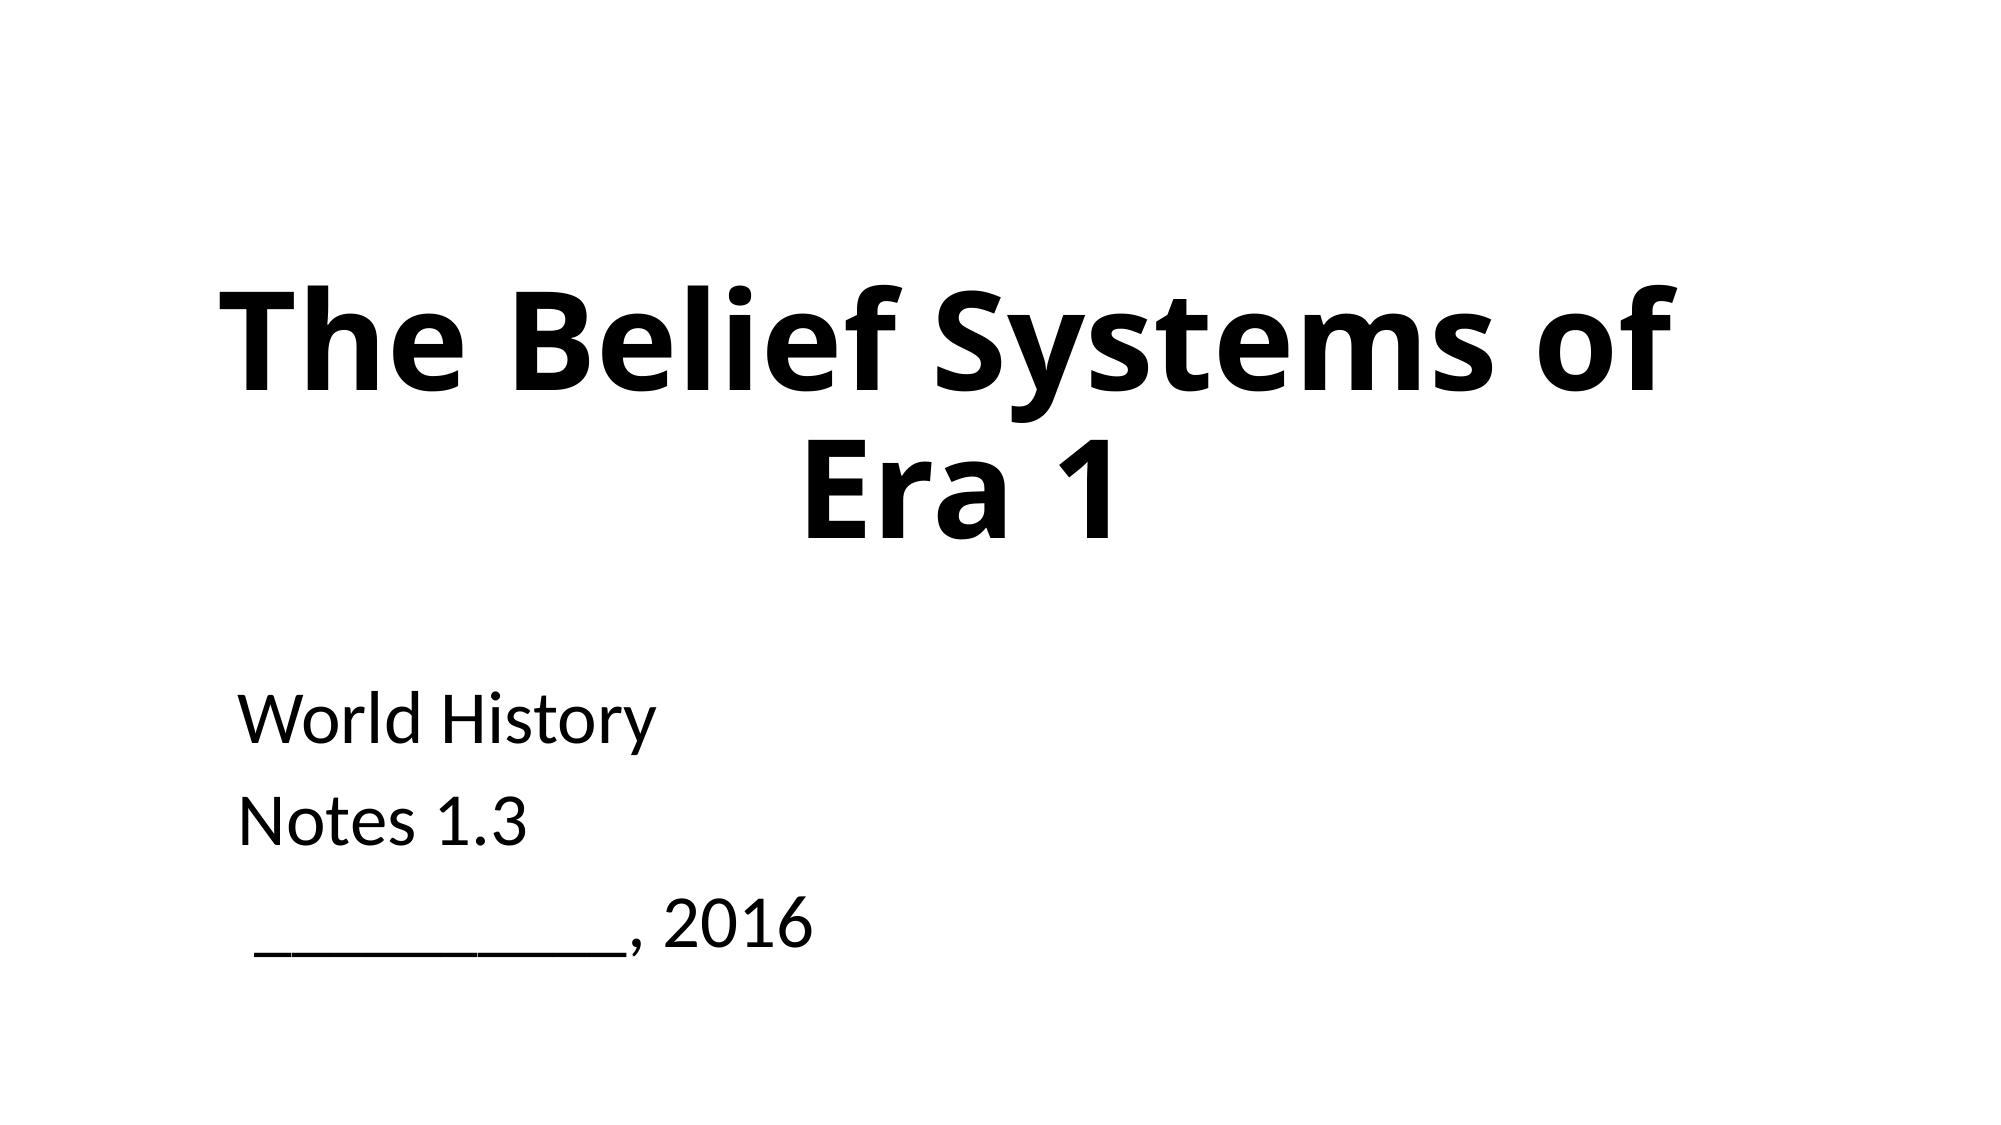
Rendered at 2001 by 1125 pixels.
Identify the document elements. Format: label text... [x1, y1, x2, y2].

subtitle World History Notes 1.3 __________, 2016 [222, 671, 1750, 982]
title The Belief Systems of Era 1 [176, 163, 1750, 576]
